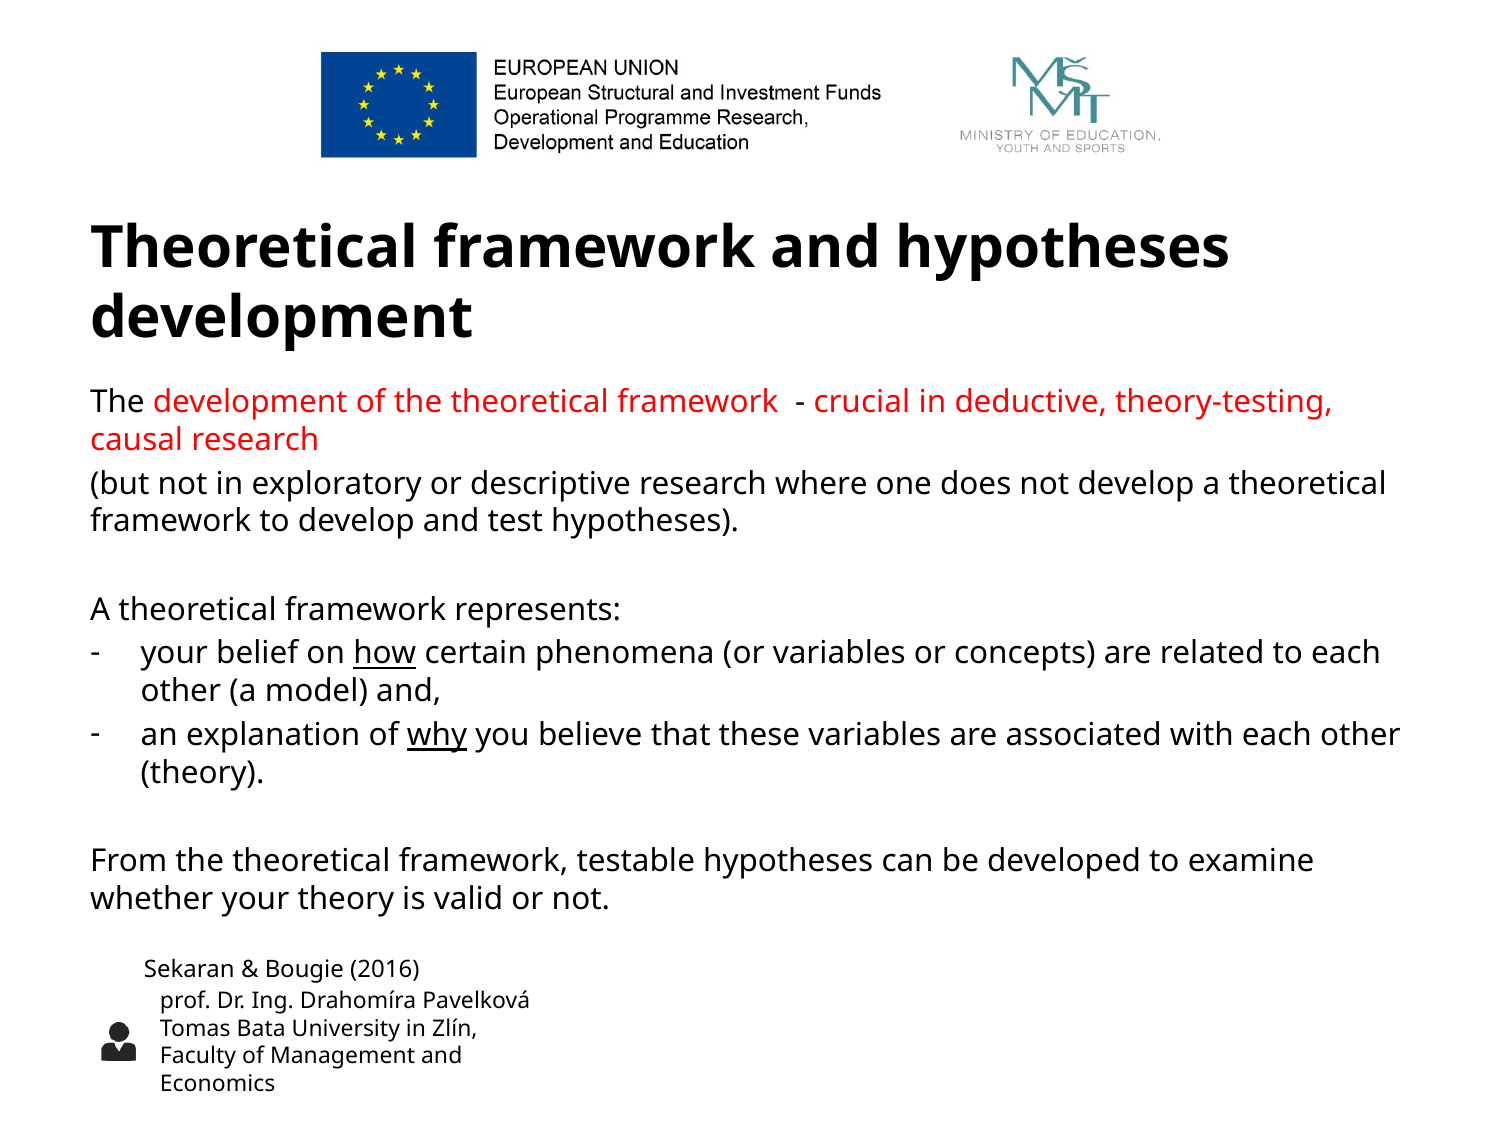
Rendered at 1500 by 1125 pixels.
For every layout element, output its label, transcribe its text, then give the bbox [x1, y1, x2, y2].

title Theoretical framework and hypotheses development [75, 243, 1483, 315]
list The development of the theoretical framework - crucial in deductive, theory-testing, causal research (but not in exploratory or descriptive research where one does not develop a theoretical framework to develop and test hypotheses). A theoretical framework represents: your belief on how certain phenomena (or variables or concepts) are related to each other (a model) and, an explanation of why you believe that these variables are associated with each other (theory). From the theoretical framework, testable hypotheses can be developed to examine whether your theory is valid or not. Sekaran & Bougie (2016) [75, 373, 1425, 1005]
picture [268, 0, 1212, 210]
picture [101, 1021, 136, 1062]
footer prof. Dr. Ing. Drahomíra Pavelková Tomas Bata University in Zlín, Faculty of Management and Economics [145, 999, 550, 1083]
